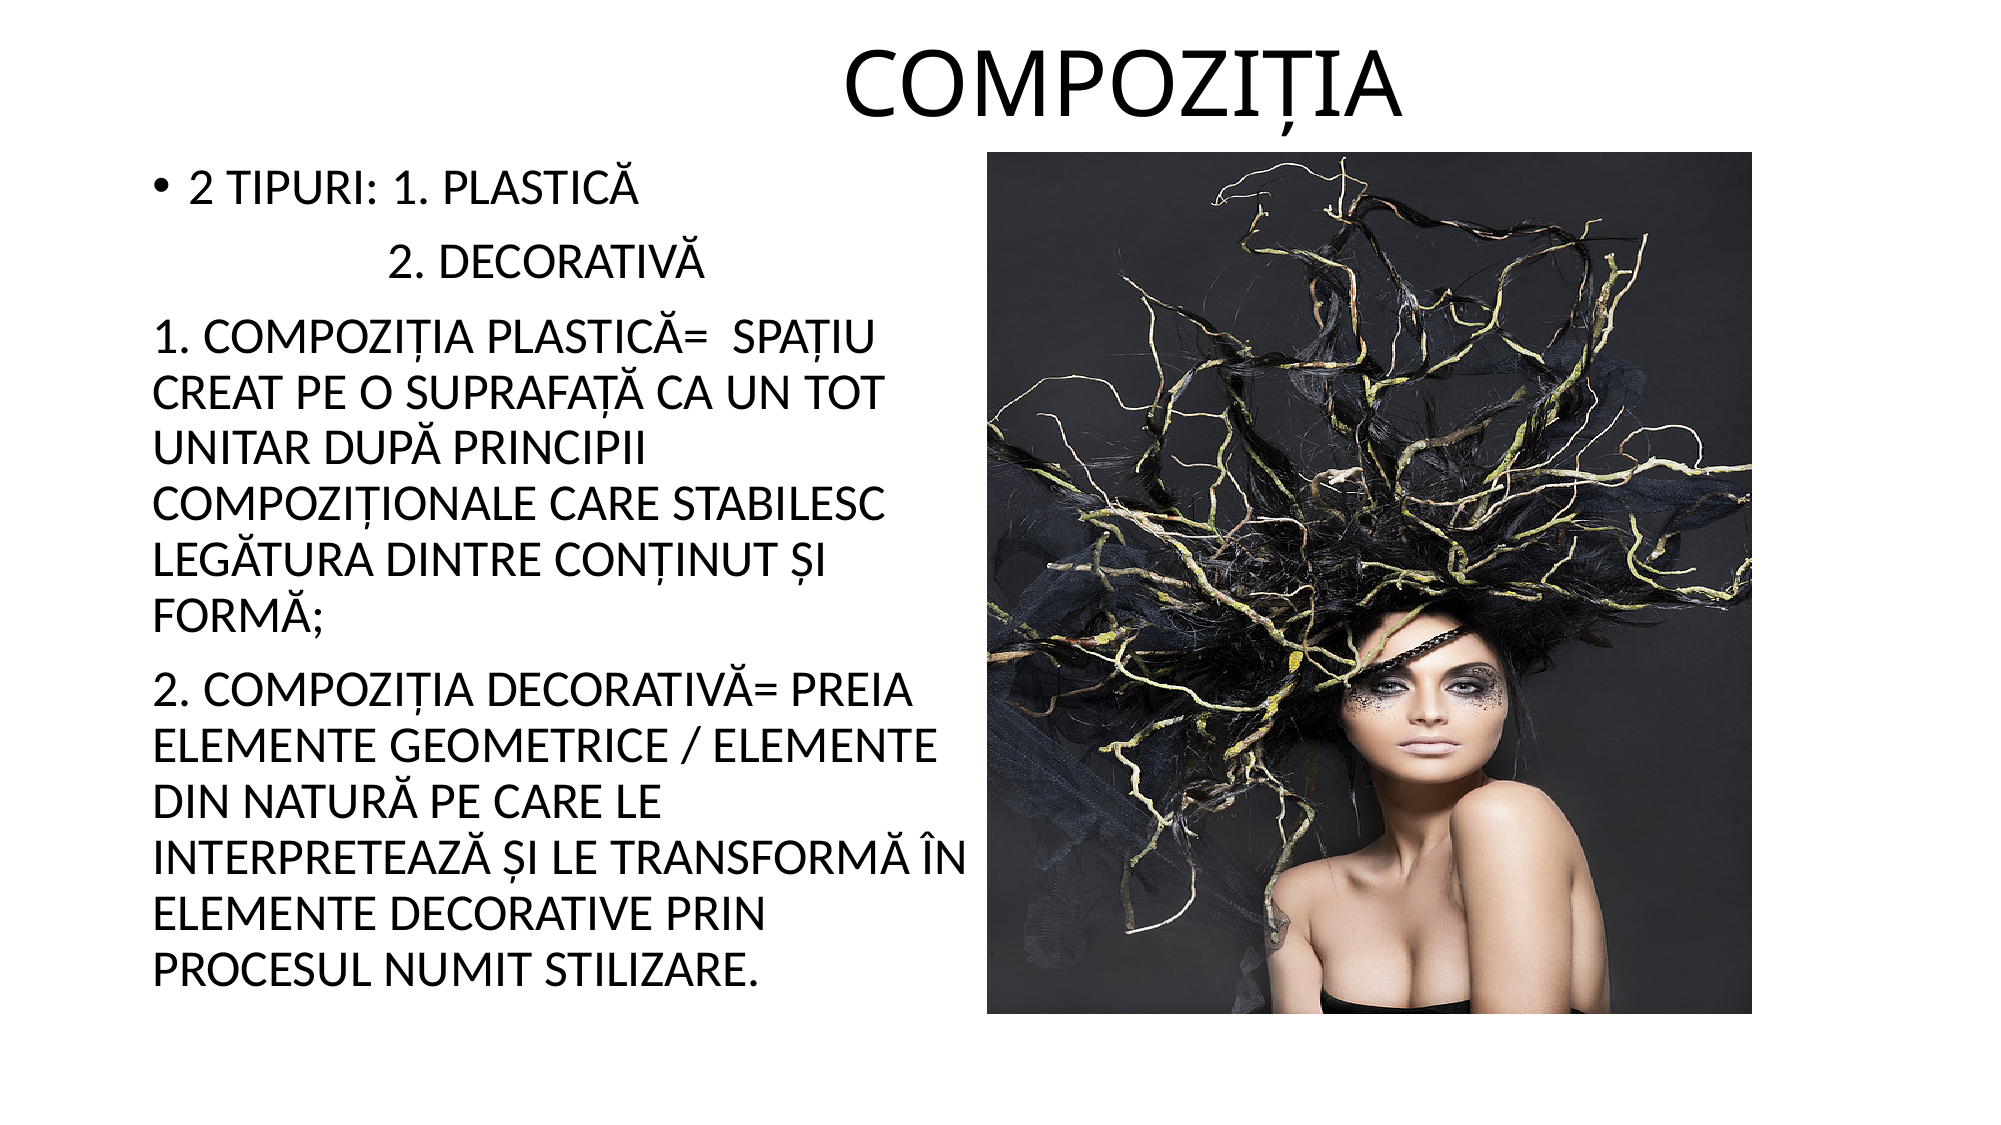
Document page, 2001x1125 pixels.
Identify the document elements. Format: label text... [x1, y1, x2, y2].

list 2 TIPURI: 1. PLASTICĂ 2. DECORATIVĂ 1. COMPOZIȚIA PLASTICĂ= SPAȚIU CREAT PE O SUPRAFAȚĂ CA UN TOT UNITAR DUPĂ PRINCIPII COMPOZIȚIONALE CARE STABILESC LEGĂTURA DINTRE CONȚINUT ȘI FORMĂ; 2. COMPOZIȚIA DECORATIVĂ= PREIA ELEMENTE GEOMETRICE / ELEMENTE DIN NATURĂ PE CARE LE INTERPRETEAZĂ ȘI LE TRANSFORMĂ ÎN ELEMENTE DECORATIVE PRIN PROCESUL NUMIT STILIZARE. [137, 152, 987, 1014]
title COMPOZIȚIA [137, 20, 1863, 153]
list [987, 152, 1752, 1014]
